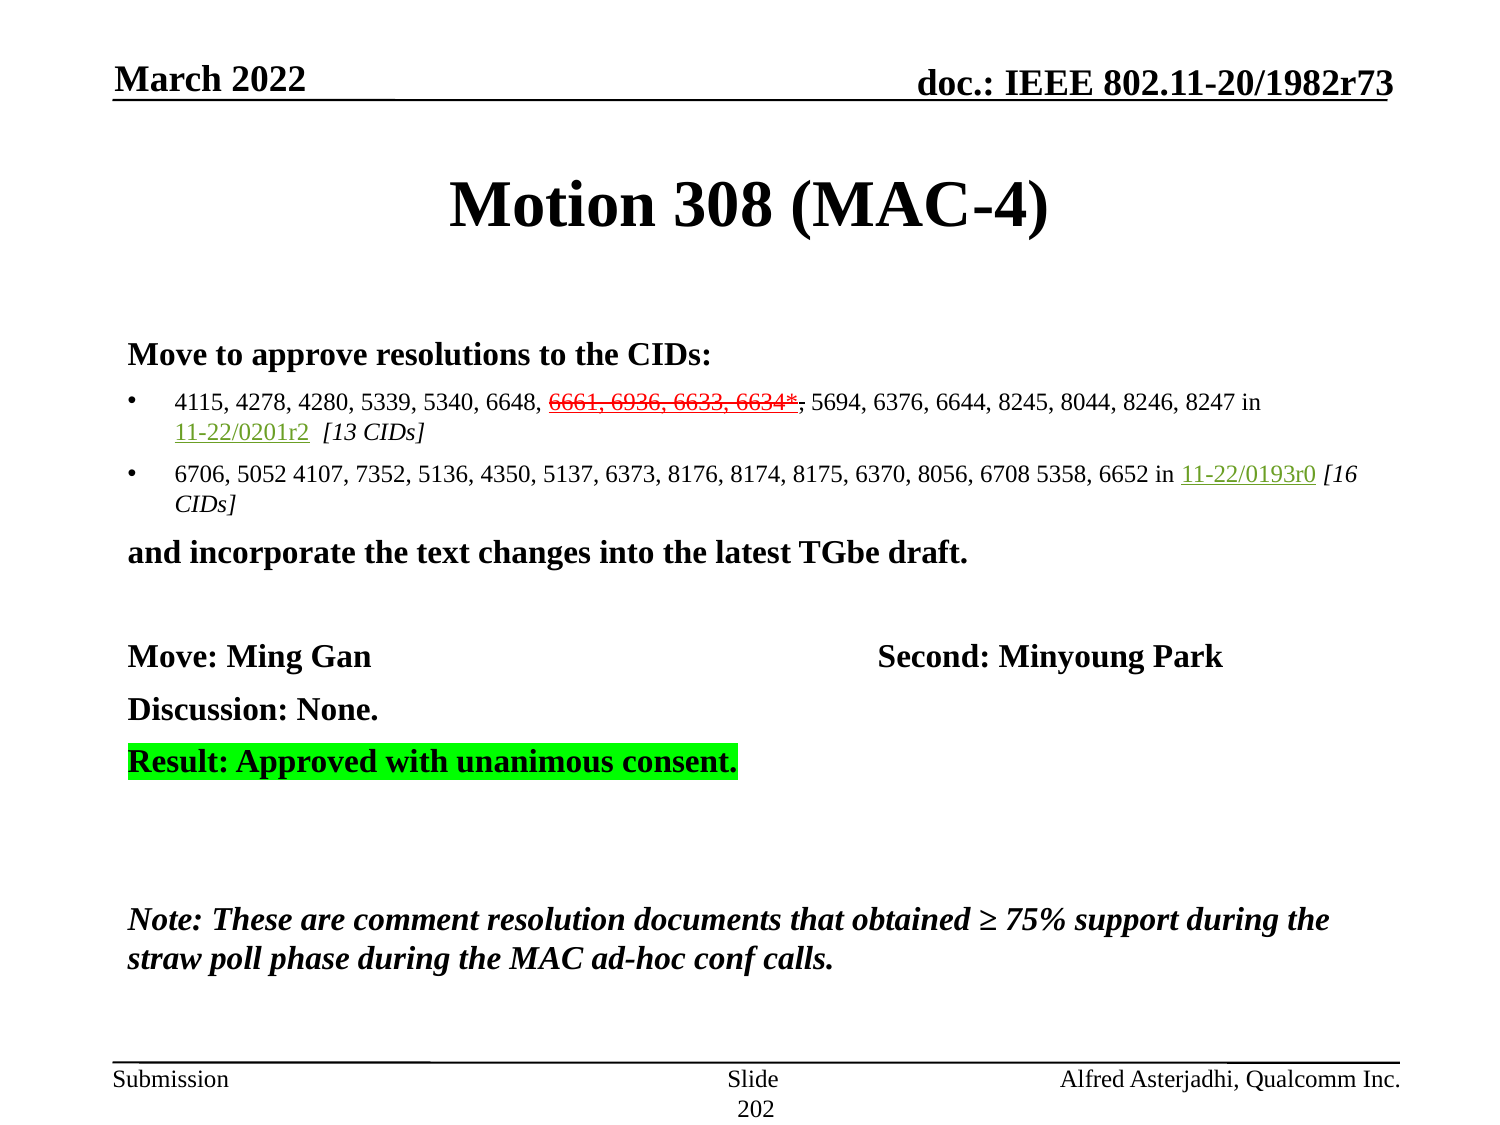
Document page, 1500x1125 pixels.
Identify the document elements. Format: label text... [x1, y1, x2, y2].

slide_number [114, 54, 423, 100]
list Move to approve resolutions to the CIDs: 4115, 4278, 4280, 5339, 5340, 6648, 6661, 6936, 6633, 6634*, 5694, 6376, 6644, 8245, 8044, 8246, 8247 in 11-22/0201r2 [13 CIDs] 6706, 5052 4107, 7352, 5136, 4350, 5137, 6373, 8176, 8174, 8175, 6370, 8056, 6708 5358, 6652 in 11-22/0193r0 [16 CIDs] and incorporate the text changes into the latest TGbe draft. Move: Ming Gan Second: Minyoung Park Discussion: None. Result: Approved with unanimous consent. Note: These are comment resolution documents that obtained ≥ 75% support during the straw poll phase during the MAC ad-hoc conf calls. [112, 324, 1388, 1063]
title Motion 308 (MAC-4) [112, 112, 1388, 288]
footer Alfred Asterjadhi, Qualcomm Inc. [878, 1061, 1402, 1093]
slide_number Slide 202 [712, 1061, 800, 1123]
